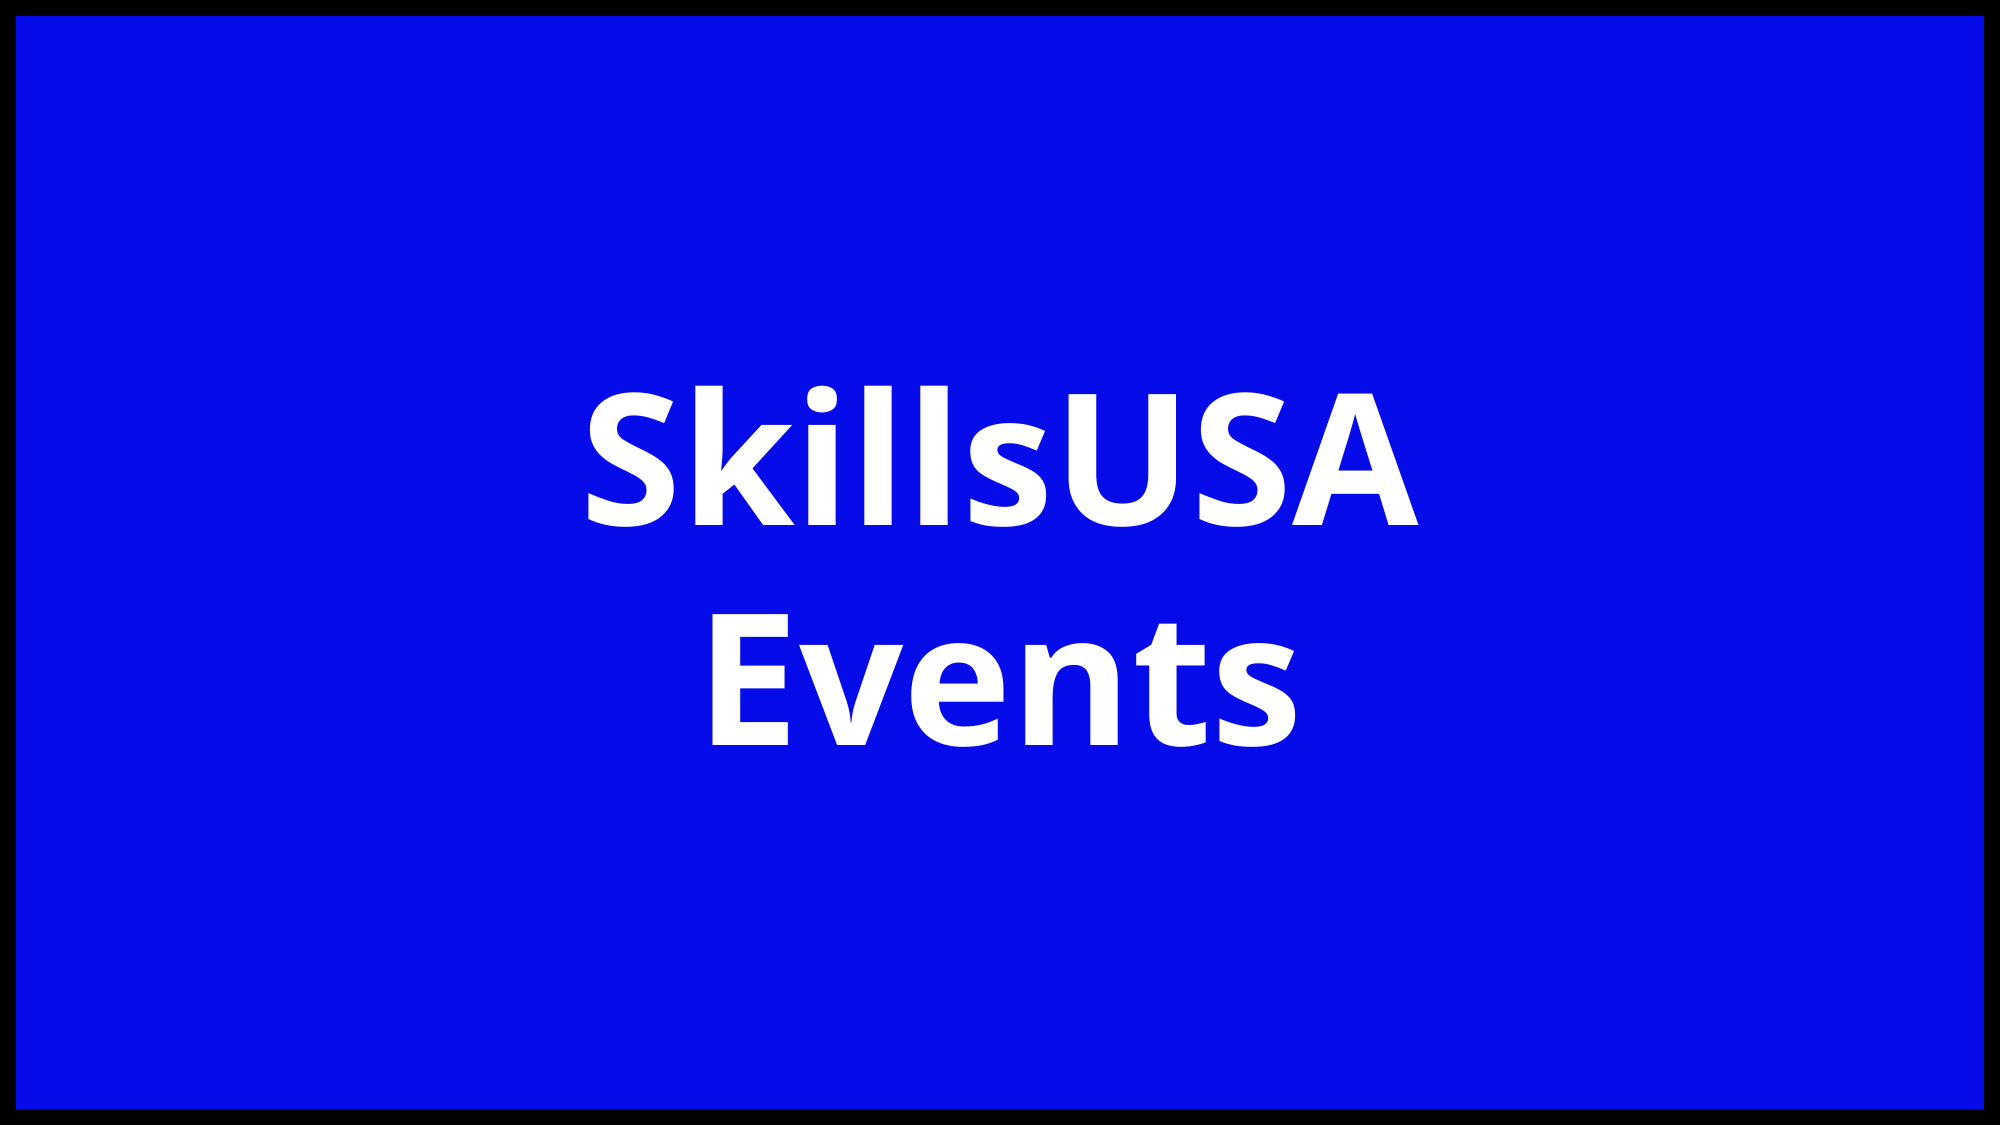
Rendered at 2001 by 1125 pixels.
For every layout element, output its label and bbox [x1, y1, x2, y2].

text_box [0, 0, 2000, 1125]
